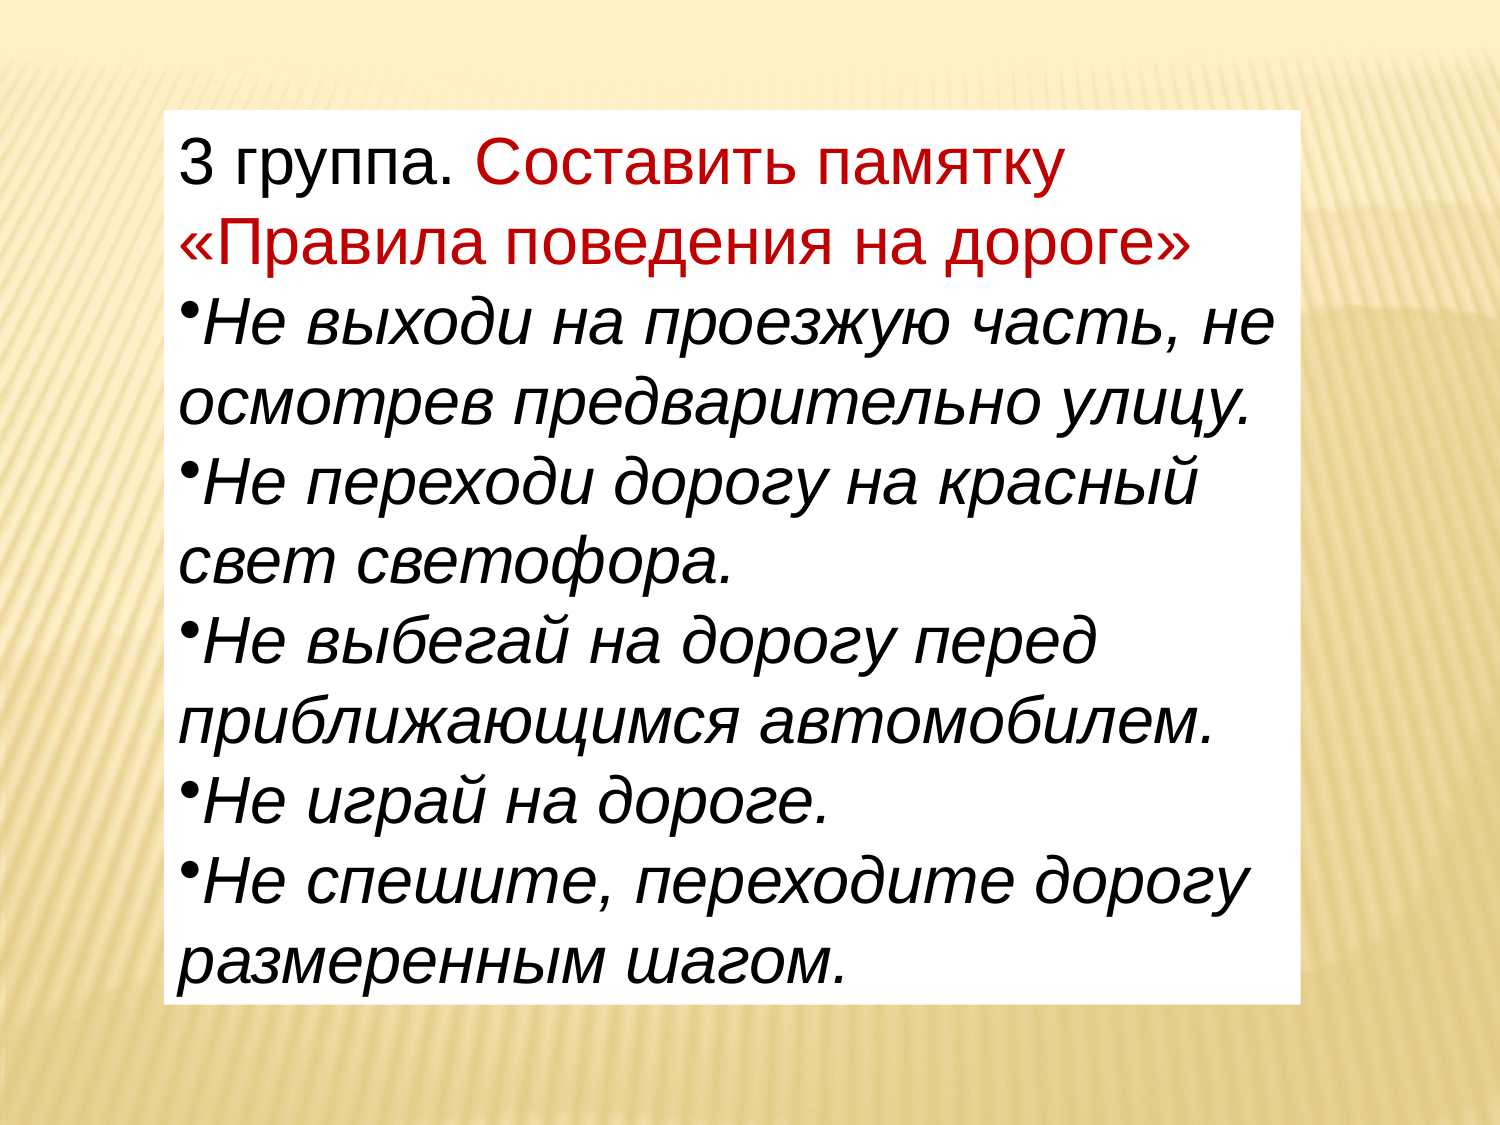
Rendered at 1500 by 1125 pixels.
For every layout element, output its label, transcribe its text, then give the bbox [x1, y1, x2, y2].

text_box 3 группа. Составить памятку «Правила поведения на дороге» Не выходи на проезжую часть, не осмотрев предварительно улицу. Не переходи дорогу на красный свет светофора. Не выбегай на дорогу перед приближающимся автомобилем. Не играй на дороге. Не спешите, переходите дорогу размеренным шагом. [163, 110, 1301, 1005]
